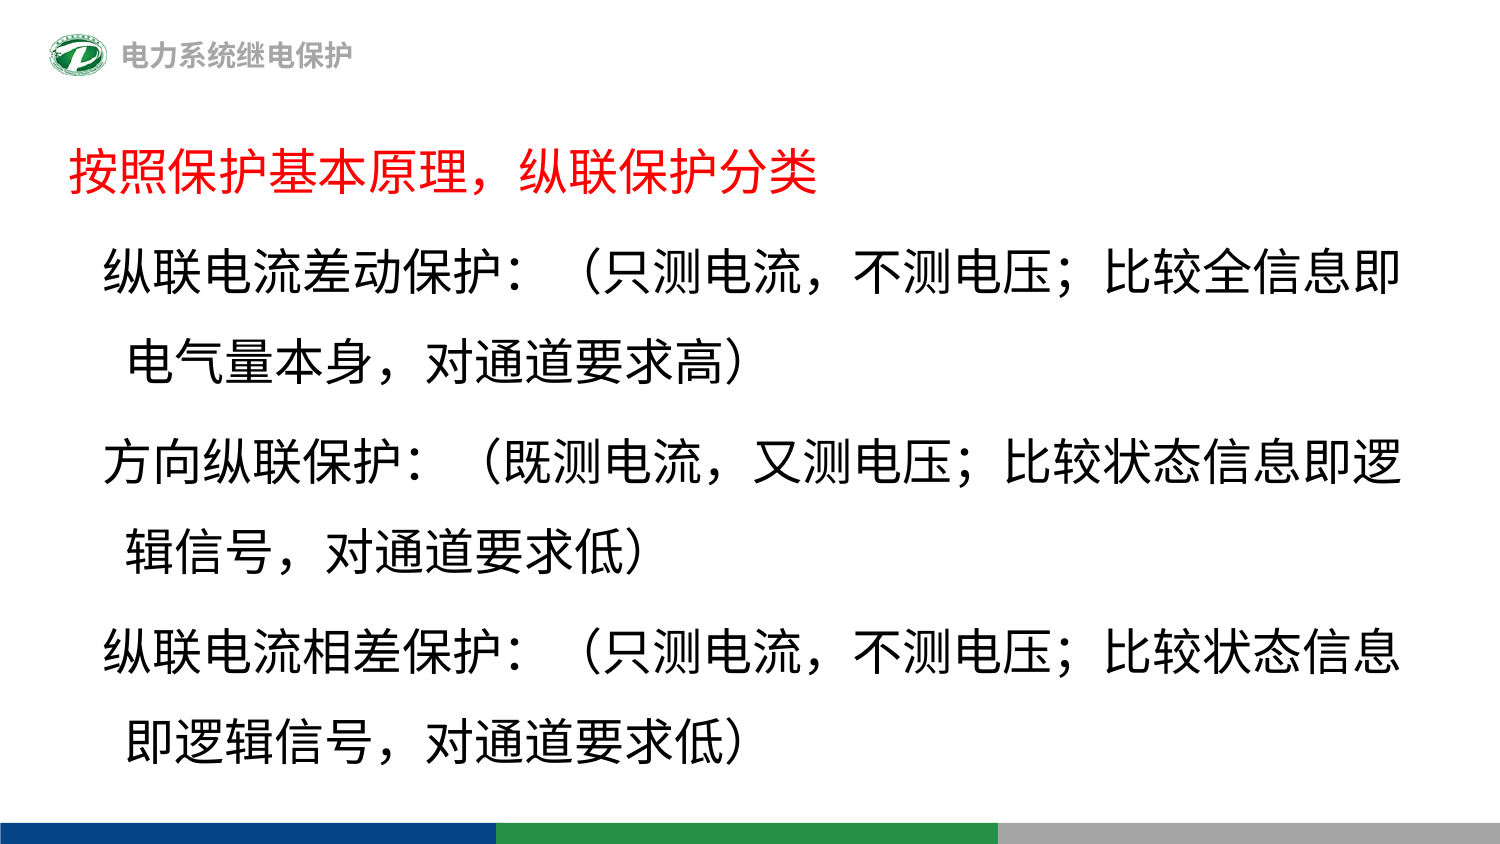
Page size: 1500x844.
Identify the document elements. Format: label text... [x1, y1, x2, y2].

picture [41, 19, 118, 91]
list 按照保护基本原理，纵联保护分类 纵联电流差动保护：（只测电流，不测电压；比较全信息即电气量本身，对通道要求高） 方向纵联保护：（既测电流，又测电压；比较状态信息即逻辑信号，对通道要求低） 纵联电流相差保护：（只测电流，不测电压；比较状态信息即逻辑信号，对通道要求低） [53, 102, 1447, 788]
text_box 电力系统继电保护 [122, 29, 384, 80]
text_box [494, 821, 996, 844]
text_box [0, 821, 494, 844]
text_box [996, 821, 1500, 844]
